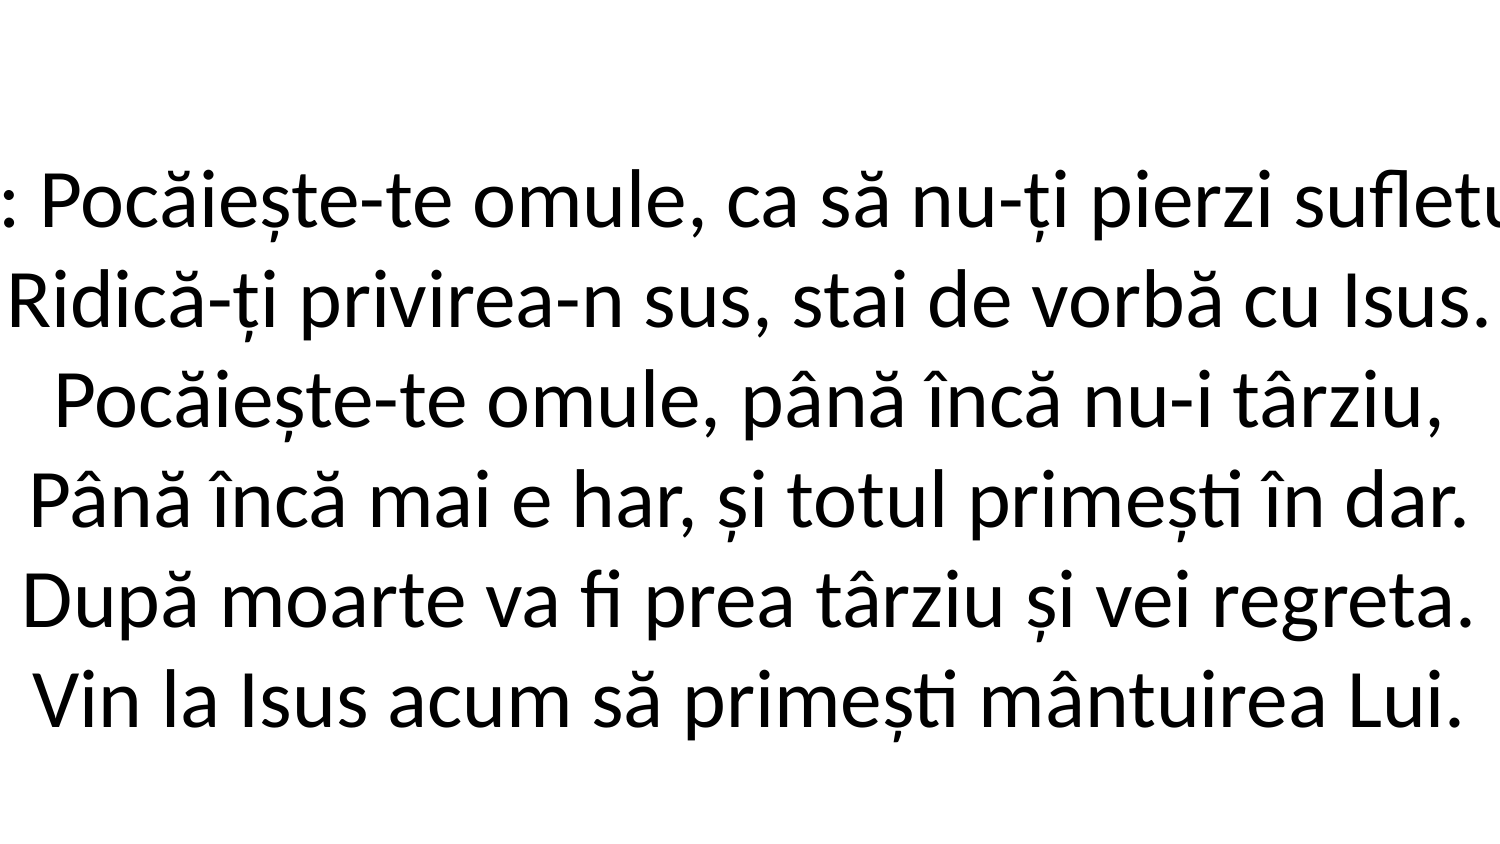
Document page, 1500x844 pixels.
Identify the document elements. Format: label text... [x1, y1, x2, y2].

text_box R: Pocăiește-te omule, ca să nu-ți pierzi sufletul Ridică-ți privirea-n sus, stai de vorbă cu Isus. Pocăiește-te omule, până încă nu-i târziu, Până încă mai e har, și totul primești în dar. După moarte va fi prea târziu și vei regreta. Vin la Isus acum să primești mântuirea Lui. [0, 92, 1500, 752]
